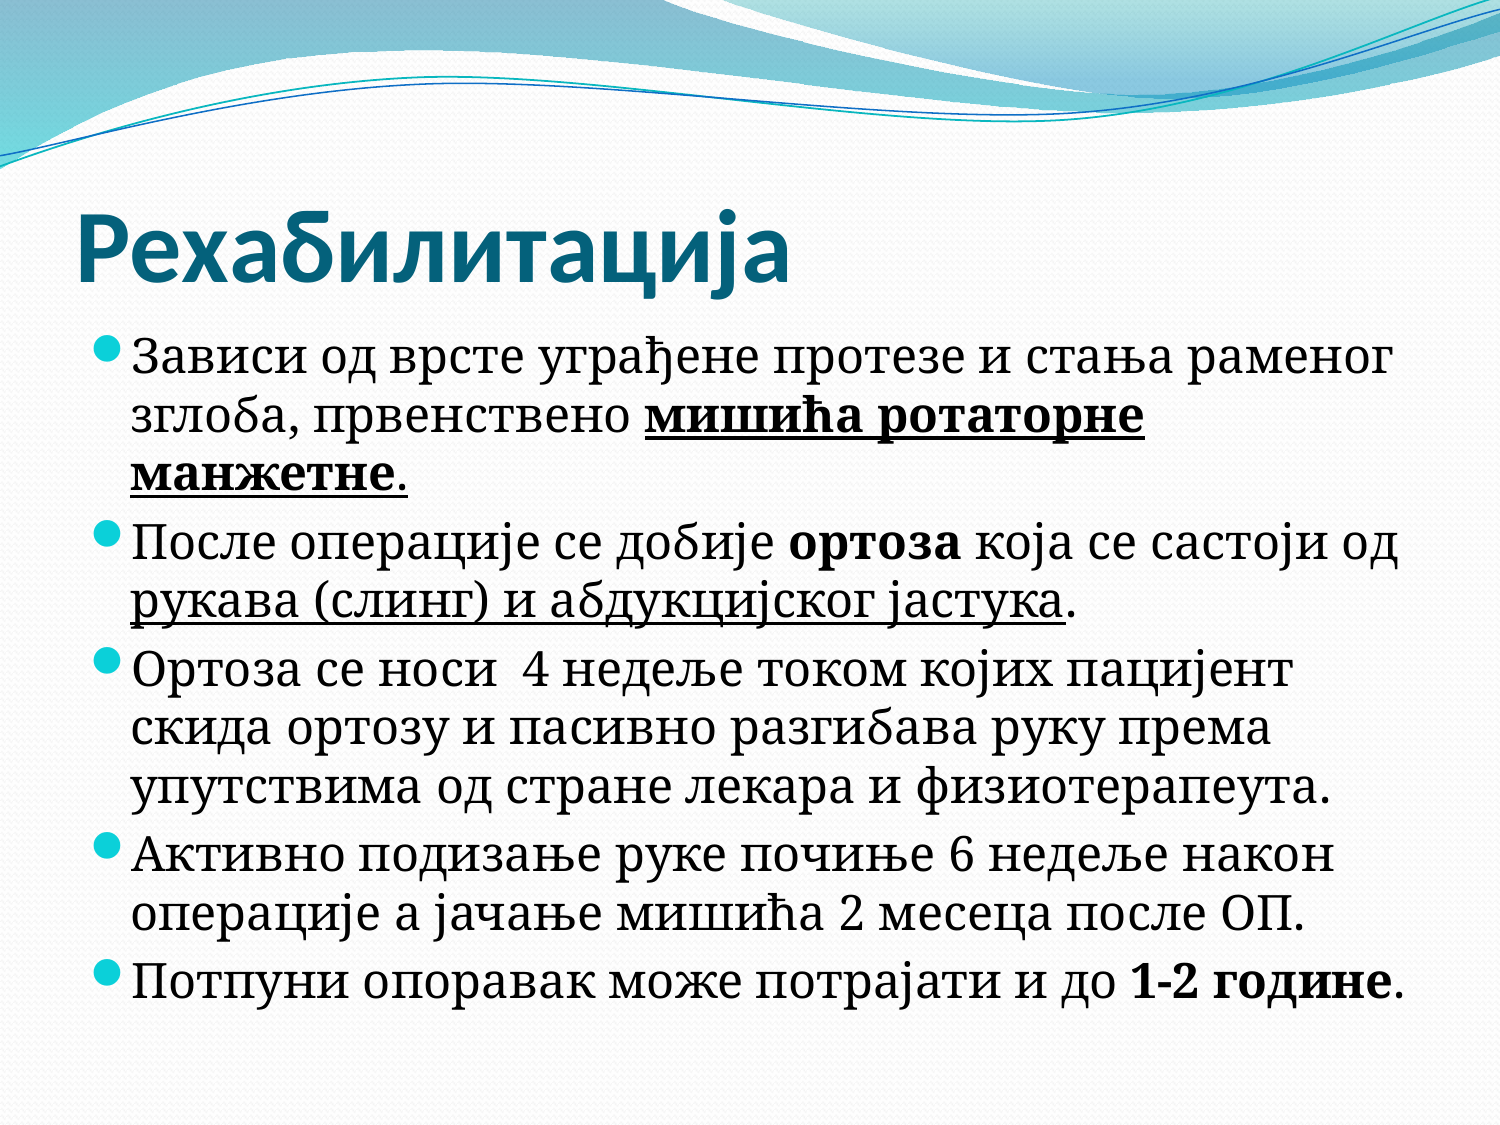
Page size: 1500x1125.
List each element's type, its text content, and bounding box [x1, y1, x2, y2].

title Рехабилитација [75, 115, 1425, 303]
list Зависи од врсте уграђене протезе и стања раменог зглоба, првенствено мишића ротаторне манжетне. После операције се добије ортоза која се састоји од рукава (слинг) и абдукцијског јастука. Ортоза се носи 4 недеље током којих пацијент скида ортозу и пасивно разгибава руку према упутствима од стране лекара и физиотерапеута. Активно подизање руке почиње 6 недеље након операције а јачање мишића 2 месеца после ОП. Потпуни опоравак може потрајати и до 1-2 године. [75, 317, 1425, 1038]
